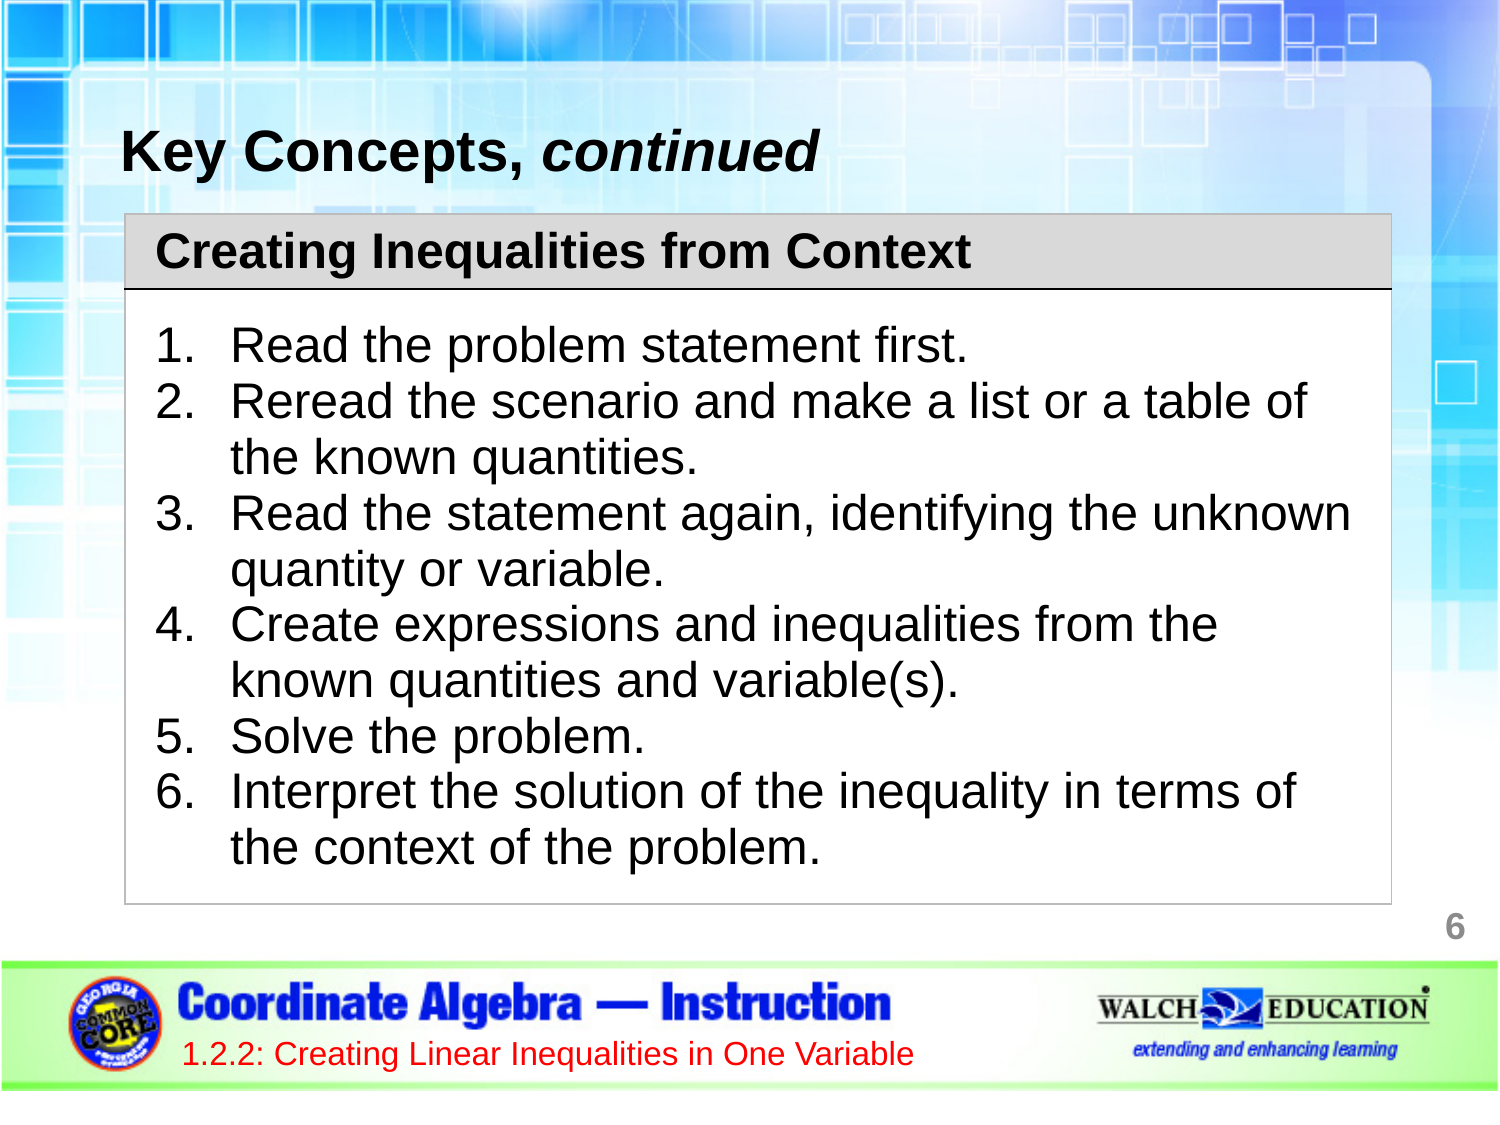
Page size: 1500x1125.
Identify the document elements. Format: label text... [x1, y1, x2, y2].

slide_number 6 [1361, 901, 1481, 949]
list 1.2.2: Creating Linear Inequalities in One Variable [166, 1024, 1074, 1069]
table_header Creating Inequalities from Context [126, 215, 1391, 288]
subtitle Key Concepts, continued [105, 105, 1394, 925]
picture [1, 0, 1500, 1091]
table_cell Read the problem statement first. Reread the scenario and make a list or a table of the known quantities. Read the statement again, identifying the unknown quantity or variable. Create expressions and inequalities from the known quantities and variable(s). Solve the problem. Interpret the solution of the inequality in terms of the context of the problem. [126, 290, 1391, 903]
